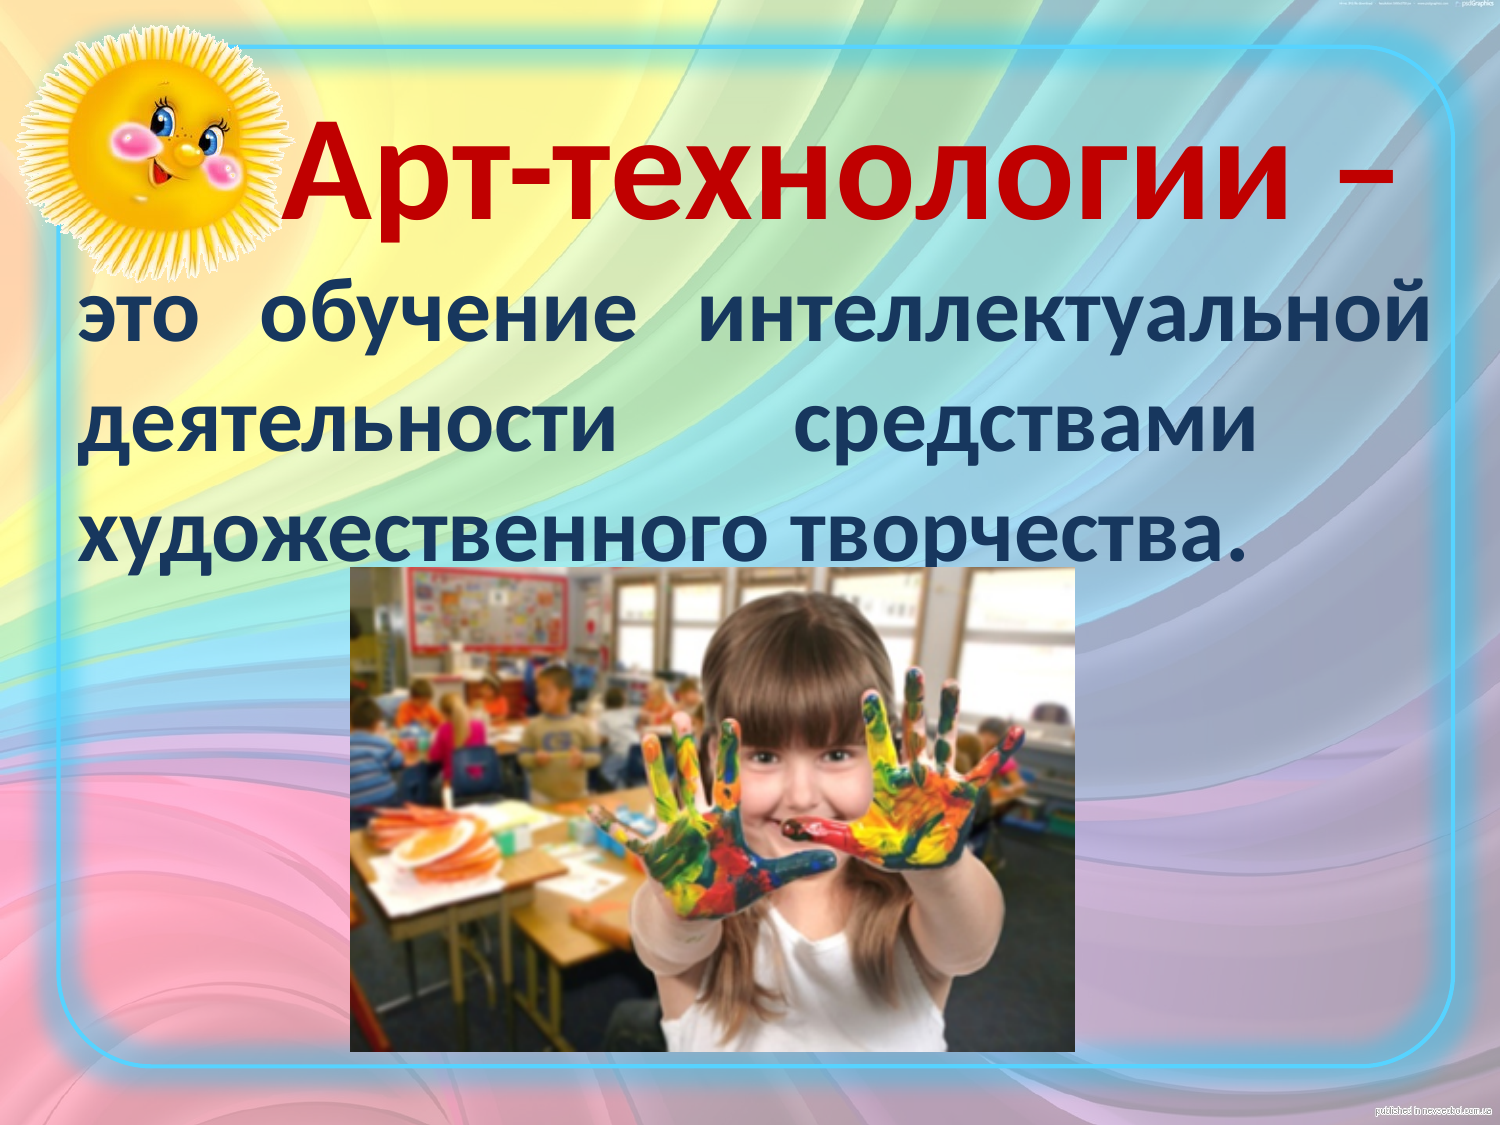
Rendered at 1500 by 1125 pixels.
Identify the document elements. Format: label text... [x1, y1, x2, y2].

picture [11, 11, 340, 340]
picture [349, 567, 1076, 1052]
text_box Арт-технологии – это обучение интеллектуальной деятельности средствами художественного творчества. [62, 62, 1450, 588]
